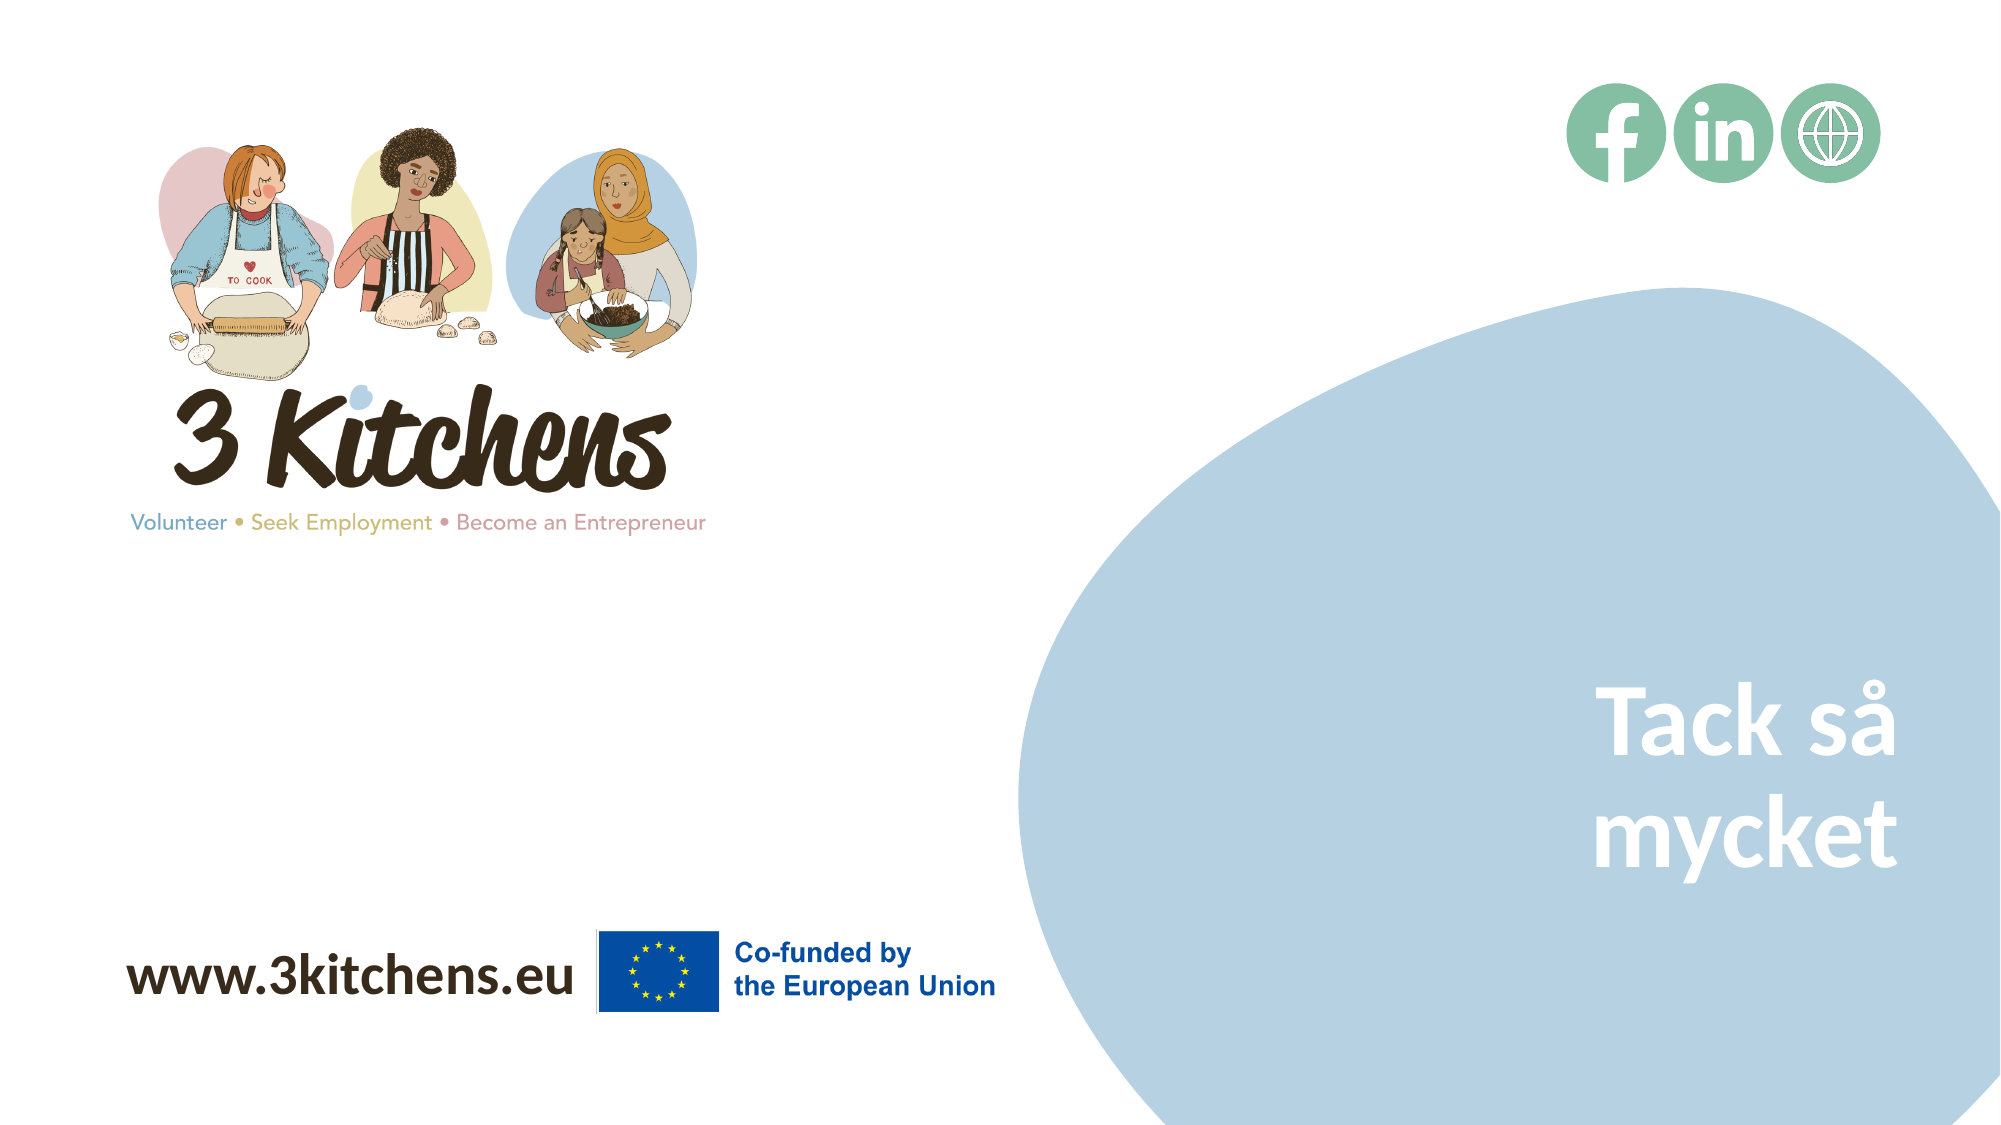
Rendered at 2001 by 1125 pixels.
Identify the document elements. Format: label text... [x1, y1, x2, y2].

picture [94, 75, 769, 563]
list www.3kitchens.eu [111, 915, 751, 1036]
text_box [1780, 83, 1881, 184]
list Tack så mycket [1390, 708, 1915, 847]
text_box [1566, 83, 1667, 184]
picture [751, 926, 1025, 1017]
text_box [1673, 83, 1774, 184]
